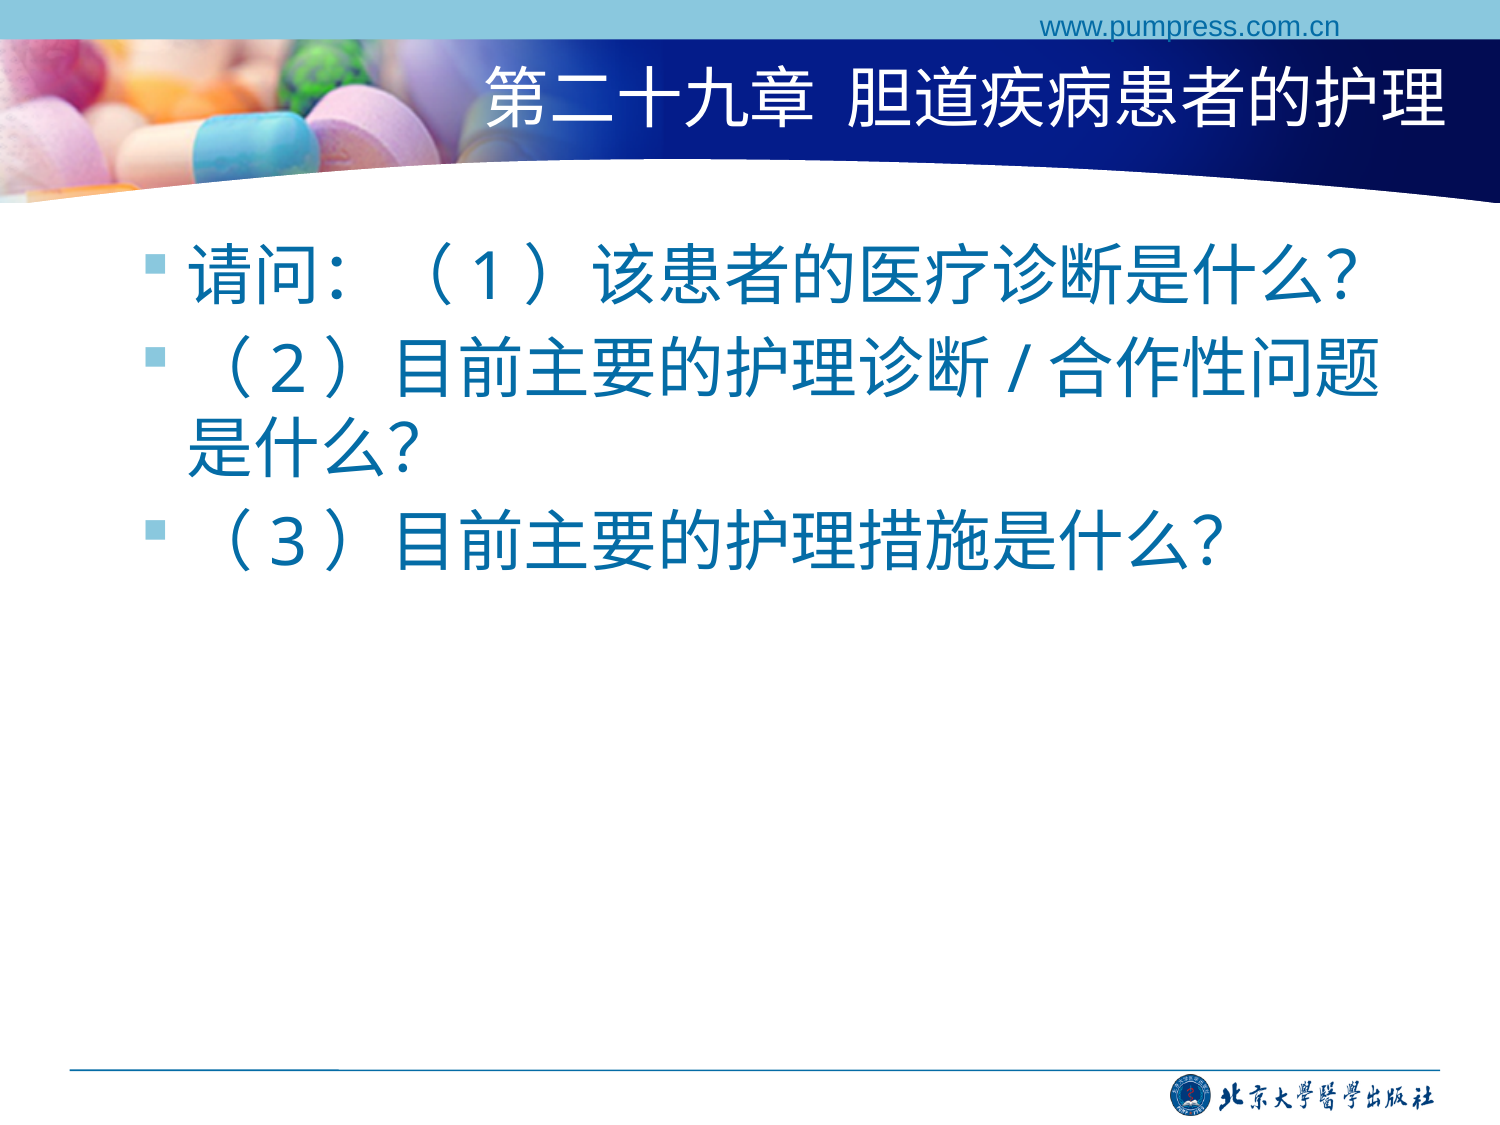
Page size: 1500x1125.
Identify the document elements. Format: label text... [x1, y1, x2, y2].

title 第二十九章 胆道疾病患者的护理 [137, 49, 1463, 143]
picture [1170, 1074, 1436, 1118]
picture [0, 40, 1500, 203]
list 请问：（1）该患者的医疗诊断是什么？ （2）目前主要的护理诊断/合作性问题是什么？ （3）目前主要的护理措施是什么？ [49, 224, 1463, 1026]
slide_number www.pumpress.com.cn [1025, 0, 1463, 38]
